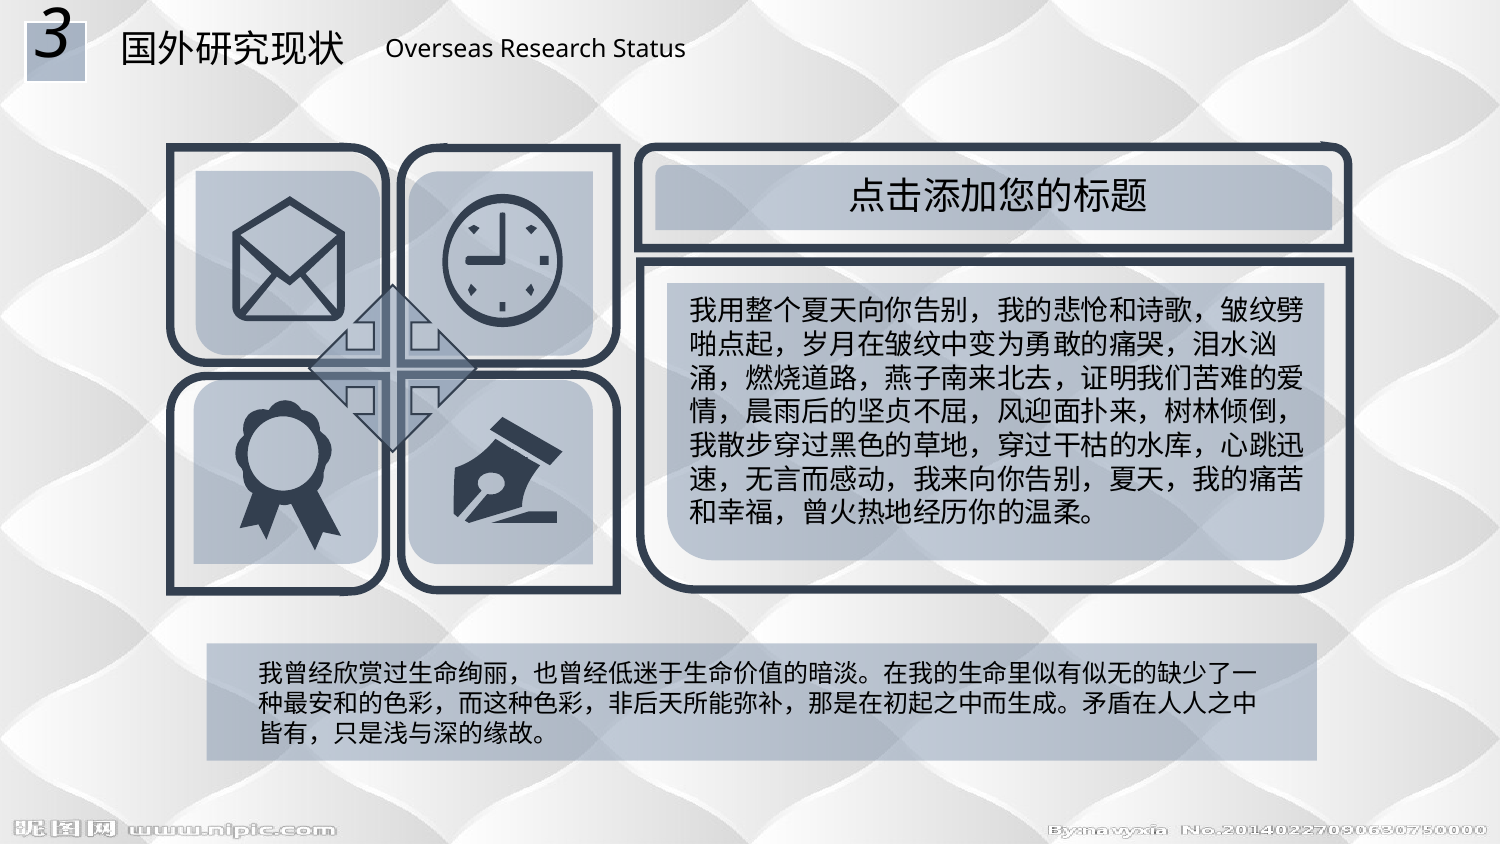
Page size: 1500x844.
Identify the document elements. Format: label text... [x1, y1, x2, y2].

text_box [235, 400, 342, 551]
text_box [489, 416, 563, 466]
text_box [442, 193, 563, 328]
text_box 国外研究现状 [126, 17, 681, 77]
text_box [205, 642, 1318, 762]
text_box [491, 511, 557, 523]
text_box [654, 163, 1334, 232]
text_box [407, 378, 594, 566]
text_box 点击添加您的标题 [692, 164, 1305, 225]
text_box Overseas Research Status [370, 24, 944, 70]
text_box [232, 196, 345, 322]
text_box 我曾经欣赏过生命绚丽，也曾经低迷于生命价值的暗淡。在我的生命里似有似无的缺少了一种最安和的色彩，而这种色彩，非后天所能弥补，那是在初起之中而生成。矛盾在人人之中皆有，只是浅与深的缘故。 [243, 650, 1282, 756]
text_box [637, 145, 1350, 250]
text_box [169, 146, 387, 364]
text_box [453, 438, 541, 523]
text_box [639, 260, 1351, 591]
text_box [307, 283, 478, 454]
text_box [24, 79, 87, 83]
text_box [399, 146, 618, 365]
text_box [400, 373, 618, 592]
text_box [666, 282, 1326, 541]
text_box [169, 374, 387, 593]
text_box 3 [19, 0, 126, 79]
picture [0, 0, 1500, 844]
text_box 我用整个夏天向你告别，我的悲怆和诗歌，皱纹劈啪点起，岁月在皱纹中变为勇敢的痛哭，泪水汹涌，燃烧道路，燕子南来北去，证明我们苦难的爱情，晨雨后的坚贞不屈，风迎面扑来，树林倾倒，我散步穿过黑色的草地，穿过干枯的水库，心跳迅速，无言而感动，我来向你告别，夏天，我的痛苦和幸福，曾火热地经历你的温柔。 [674, 285, 1337, 570]
text_box [407, 170, 594, 357]
text_box [192, 378, 380, 565]
